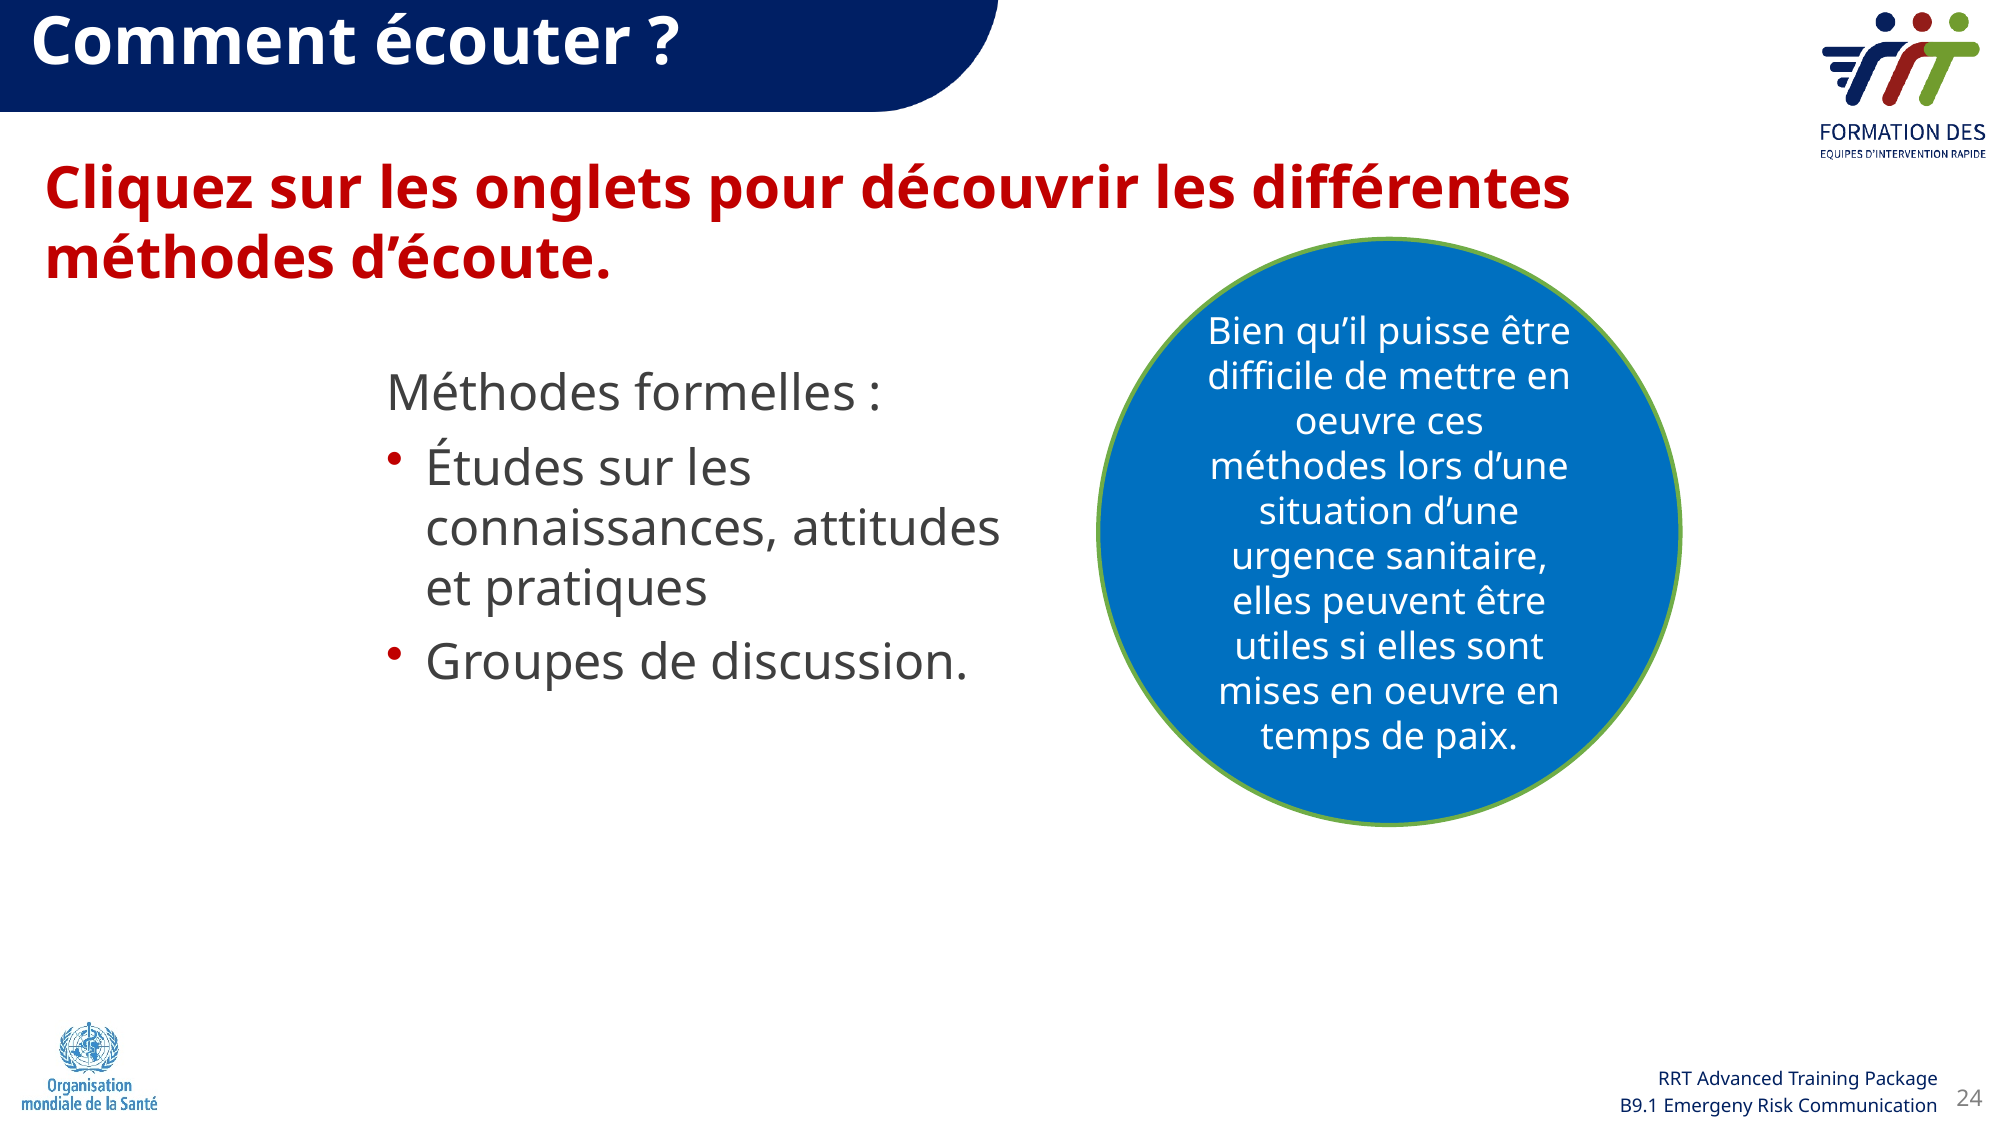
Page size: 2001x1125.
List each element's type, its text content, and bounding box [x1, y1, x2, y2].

text_box Cliquez sur les onglets pour découvrir les différentes méthodes d’écoute. [36, 142, 1714, 298]
text_box Méthodes formelles : Études sur les connaissances, attitudes et pratiques Groupes de discussion. [378, 352, 1014, 744]
picture [20, 1020, 158, 1111]
text_box Comment écouter ? [22, 0, 931, 97]
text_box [1097, 238, 1681, 826]
picture [1820, 11, 1986, 160]
picture [0, 0, 999, 112]
text_box 24 [1971, 1080, 1993, 1125]
